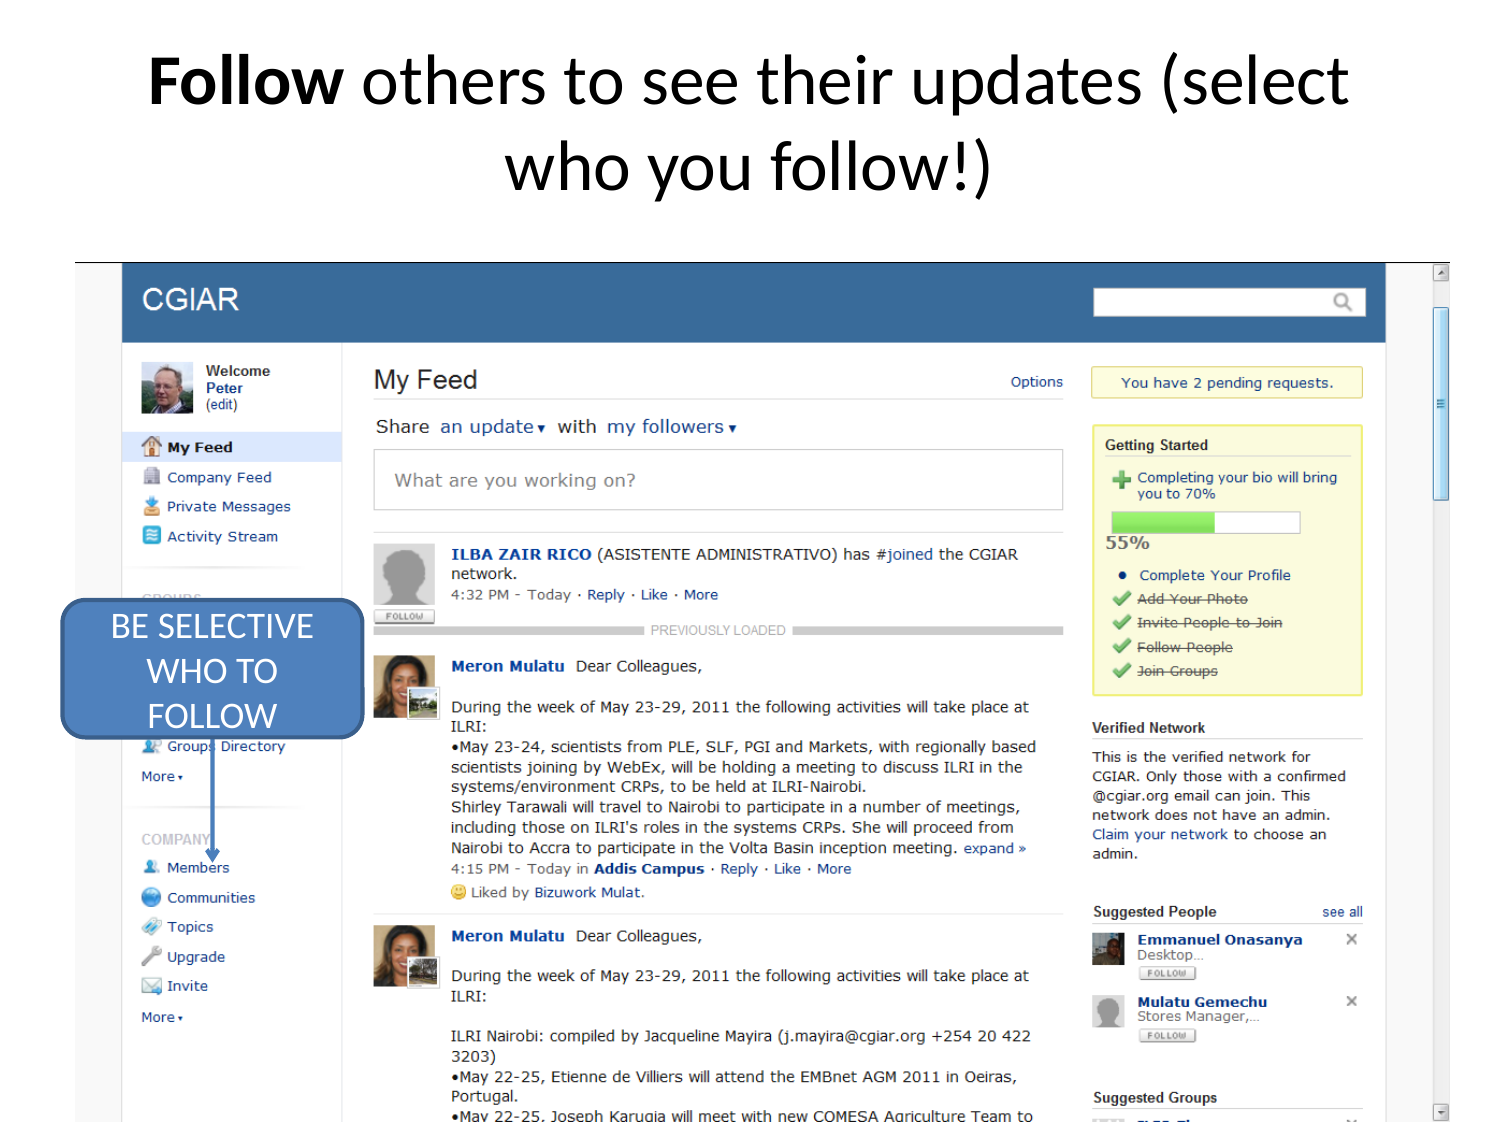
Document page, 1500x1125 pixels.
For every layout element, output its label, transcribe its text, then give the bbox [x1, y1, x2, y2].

picture [74, 262, 1451, 1123]
title Follow others to see their updates (select who you follow!) [75, 24, 1425, 213]
text_box BE SELECTIVE WHO TO FOLLOW [60, 603, 69, 734]
